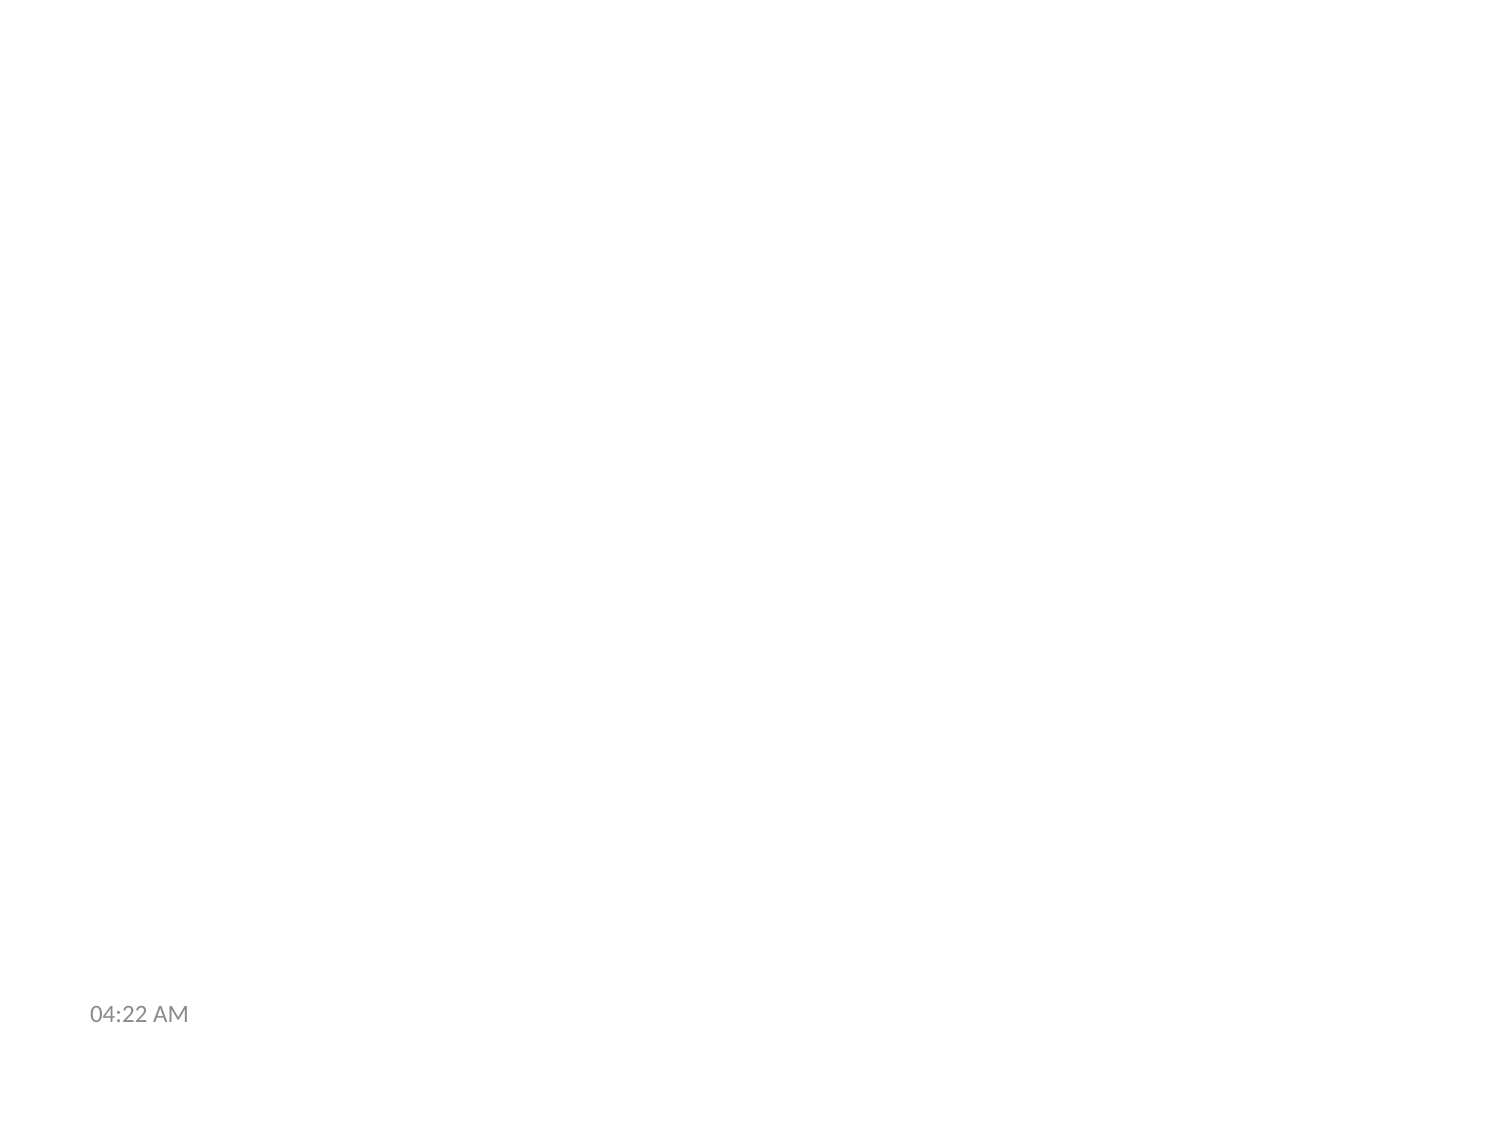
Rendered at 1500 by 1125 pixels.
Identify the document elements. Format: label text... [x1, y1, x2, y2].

text_box 3:35 PM [75, 982, 425, 1043]
